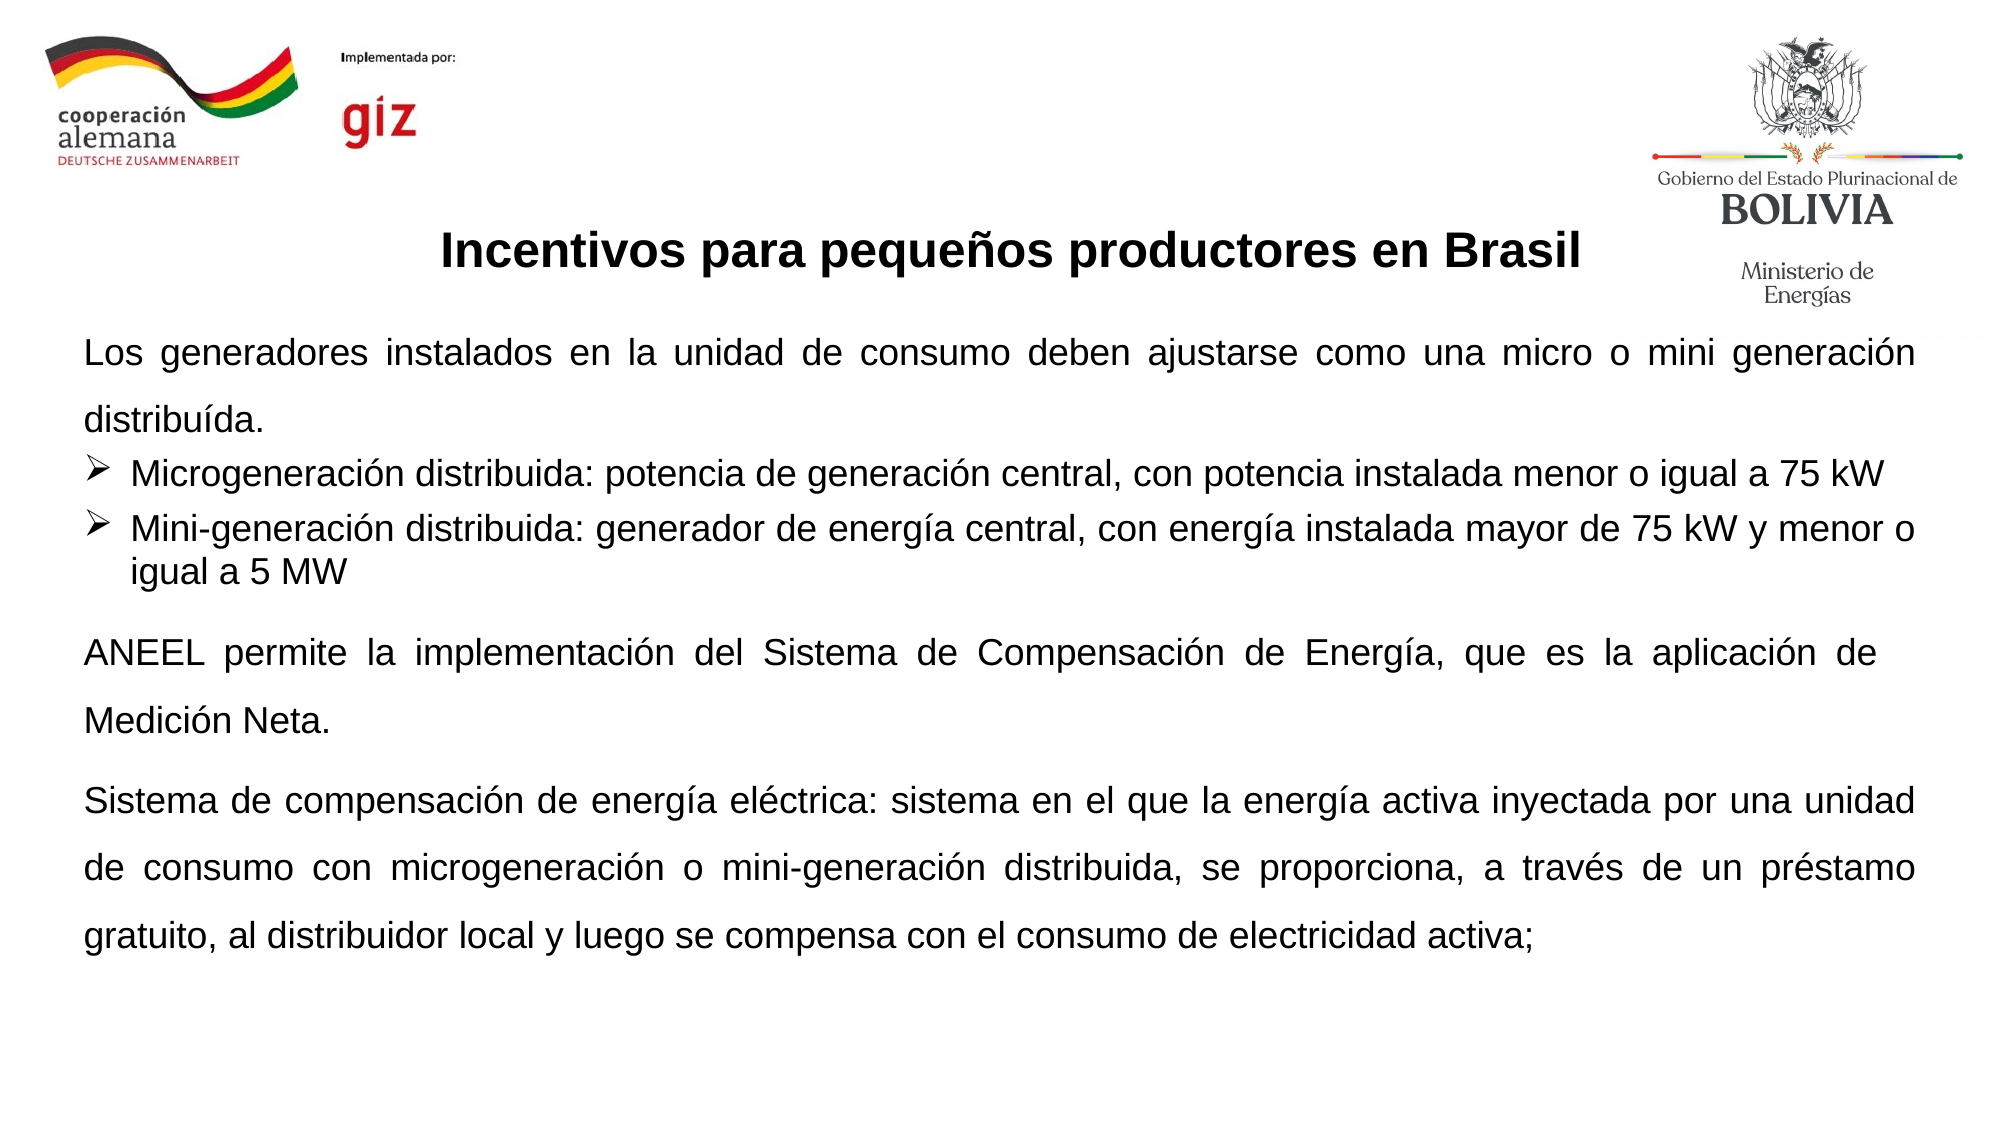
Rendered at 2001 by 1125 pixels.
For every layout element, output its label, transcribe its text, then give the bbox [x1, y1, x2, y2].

text_box Los generadores instalados en la unidad de consumo deben ajustarse como una micro o mini generación distribuída. Microgeneración distribuida: potencia de generación central, con potencia instalada menor o igual a 75 kW Mini-generación distribuida: generador de energía central, con energía instalada mayor de 75 kW y menor o igual a 5 MW ANEEL permite la implementación del Sistema de Compensación de Energía, que es la aplicación de Medición Neta. Sistema de compensación de energía eléctrica: sistema en el que la energía activa inyectada por una unidad de consumo con microgeneración o mini-generación distribuida, se proporciona, a través de un préstamo gratuito, al distribuidor local y luego se compensa con el consumo de electricidad activa; [68, 297, 1932, 1044]
picture [16, 0, 483, 199]
picture [1615, 0, 2000, 341]
text_box Incentivos para pequeños productores en Brasil [0, 214, 1615, 286]
